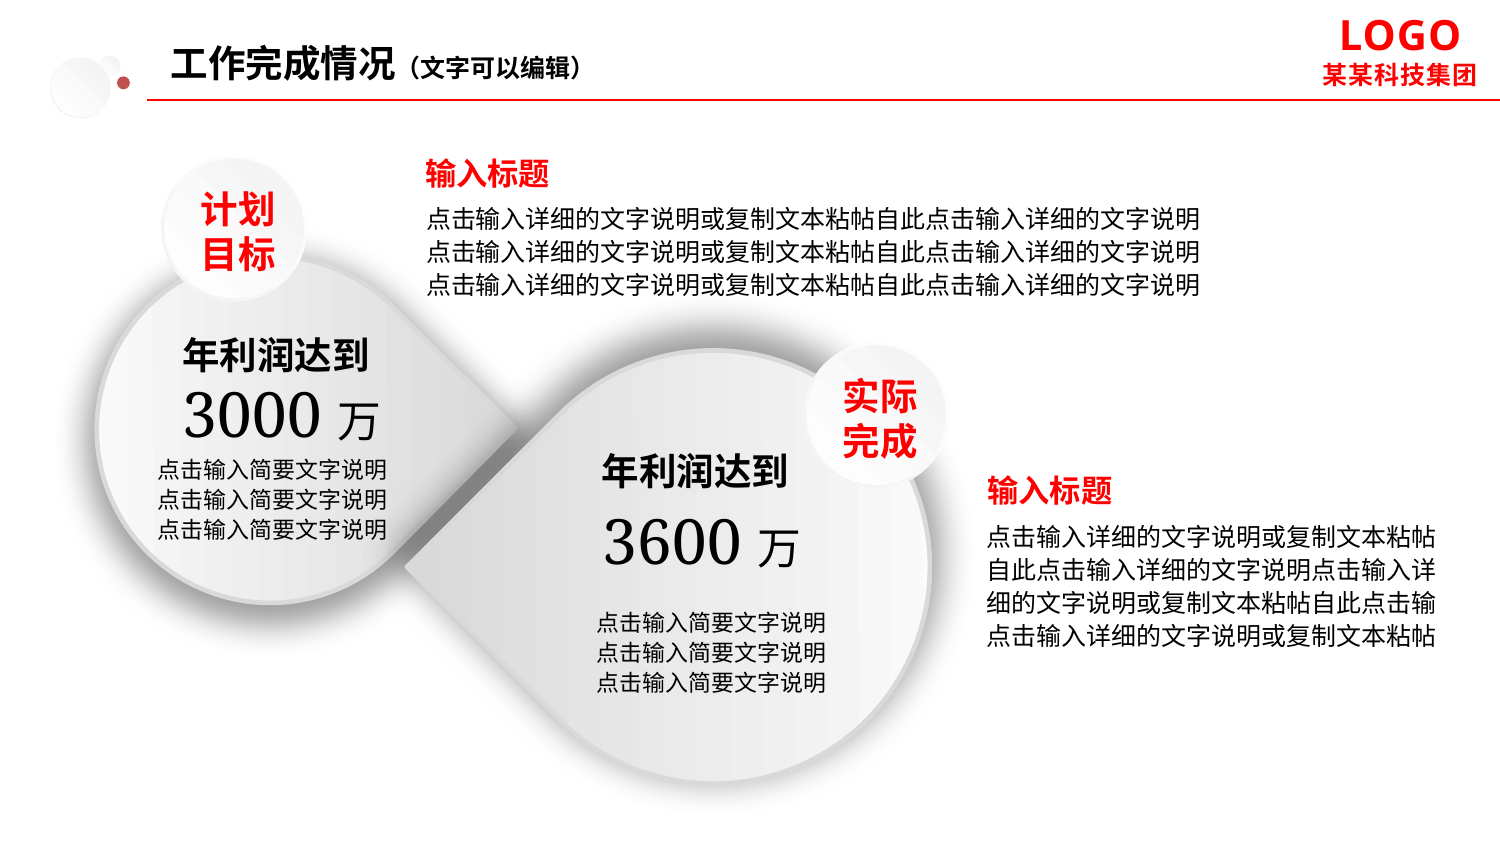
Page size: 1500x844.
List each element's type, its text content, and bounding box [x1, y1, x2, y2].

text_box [160, 155, 308, 302]
text_box 年利润达到 [585, 443, 802, 497]
text_box 工作完成情况（文字可以编辑） [159, 34, 736, 91]
text_box 点击输入详细的文字说明或复制文本粘帖自此点击输入详细的文字说明 点击输入详细的文字说明或复制文本粘帖自此点击输入详细的文字说明 点击输入详细的文字说明或复制文本粘帖自此点击输入详细的文字说明 [389, 196, 1238, 304]
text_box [803, 342, 950, 489]
text_box [140, 548, 379, 605]
text_box 年利润达到 [165, 327, 386, 382]
text_box 3600万 [587, 498, 816, 582]
text_box [94, 259, 502, 541]
text_box 3000万 [167, 370, 396, 448]
text_box 输入标题 [979, 466, 1163, 513]
text_box 输入标题 [416, 150, 600, 196]
text_box 点击输入详细的文字说明或复制文本粘帖 自此点击输入详细的文字说明点击输入详 细的文字说明或复制文本粘帖自此点击输 点击输入详细的文字说明或复制文本粘帖 [978, 514, 1458, 655]
text_box 点击输入简要文字说明 点击输入简要文字说明 点击输入简要文字说明 [134, 448, 411, 548]
text_box 点击输入简要文字说明 点击输入简要文字说明 点击输入简要文字说明 [573, 601, 850, 701]
text_box [404, 348, 932, 786]
